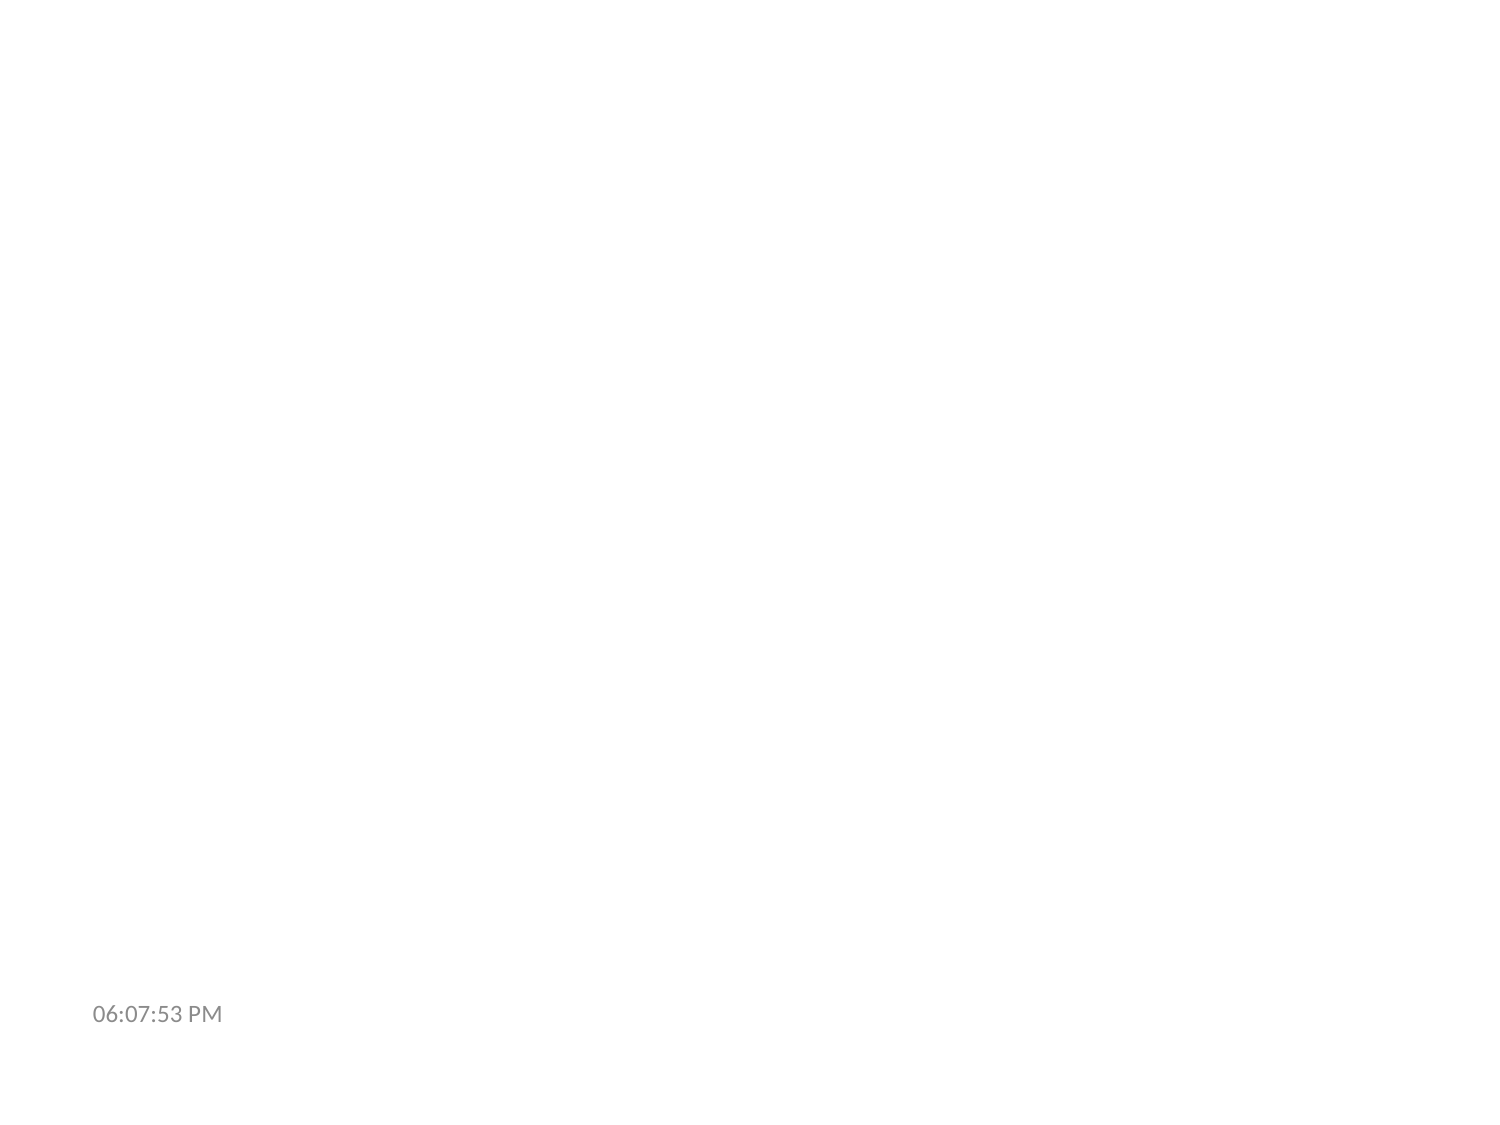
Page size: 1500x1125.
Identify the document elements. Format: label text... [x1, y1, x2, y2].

text_box 3:35:09 PM [77, 982, 428, 1043]
